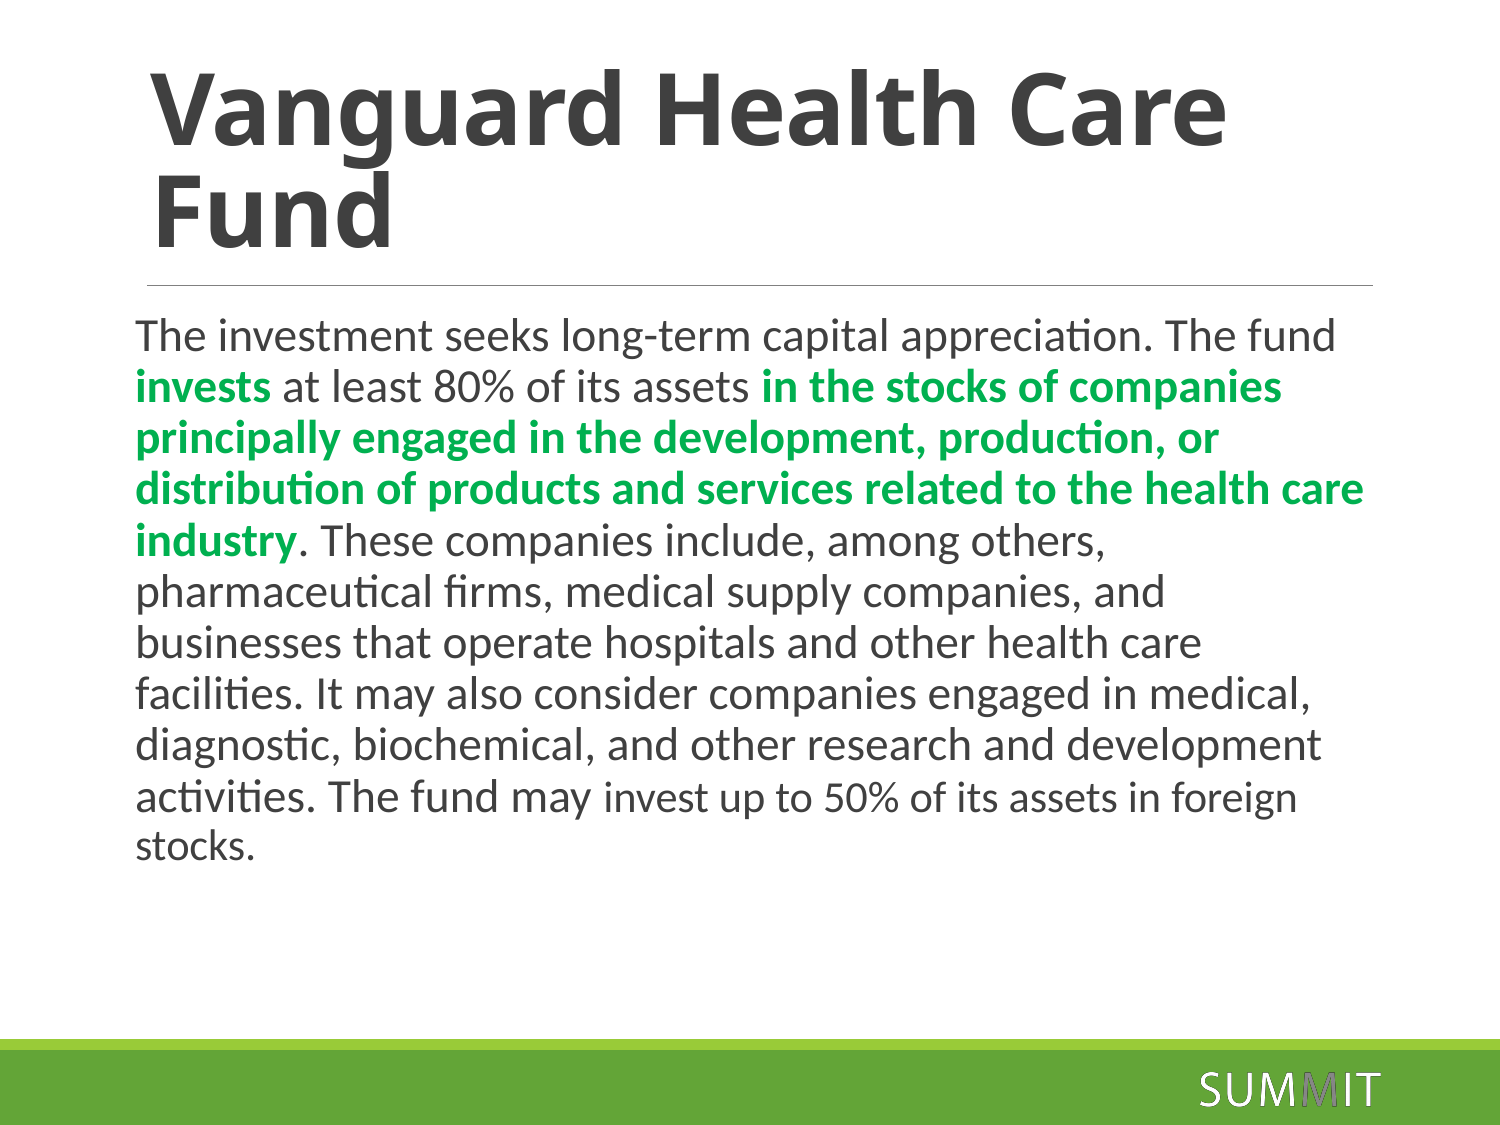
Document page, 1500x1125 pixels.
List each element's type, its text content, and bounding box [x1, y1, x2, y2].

picture [1196, 1024, 1386, 1125]
title Vanguard Health Care Fund [135, 47, 1373, 285]
list The investment seeks long-term capital appreciation. The fund invests at least 80% of its assets in the stocks of companies principally engaged in the development, production, or distribution of products and services related to the health care industry. These companies include, among others, pharmaceutical firms, medical supply companies, and businesses that operate hospitals and other health care facilities. It may also consider companies engaged in medical, diagnostic, biochemical, and other research and development activities. The fund may invest up to 50% of its assets in foreign stocks. [135, 302, 1373, 963]
